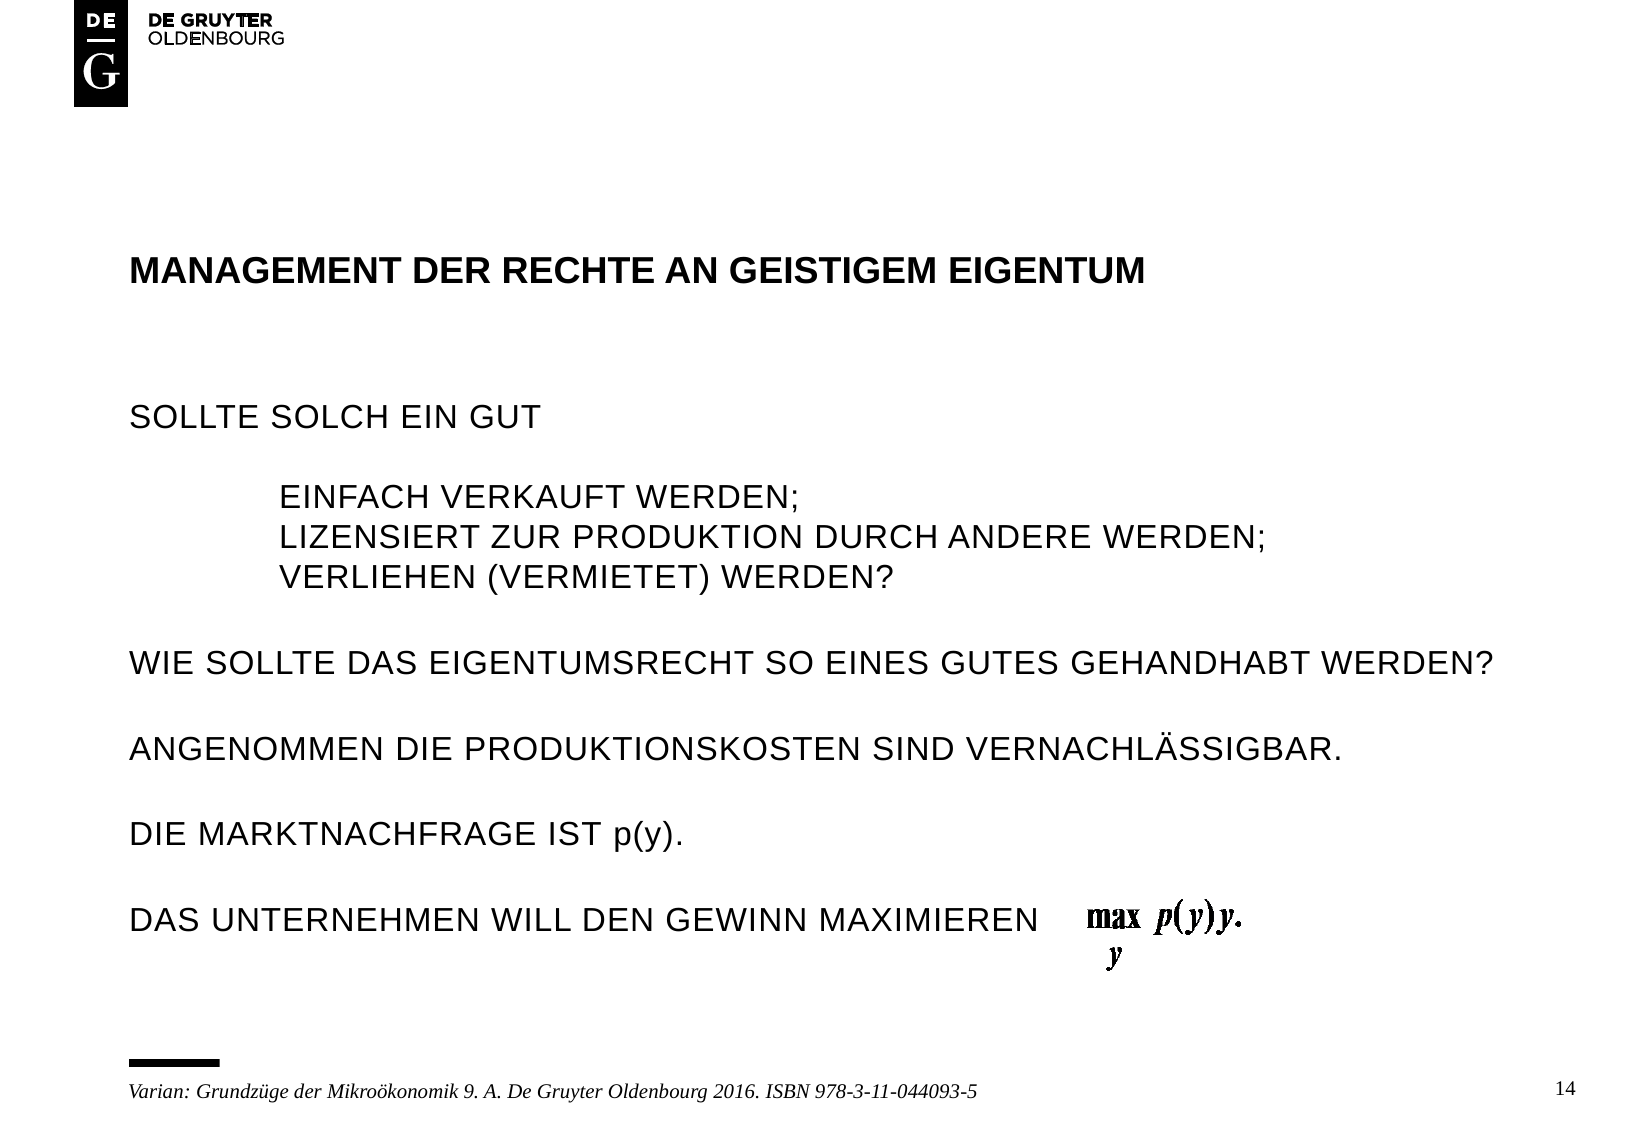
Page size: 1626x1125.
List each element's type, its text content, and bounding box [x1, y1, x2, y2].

picture [1084, 894, 1242, 974]
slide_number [128, 1077, 1539, 1108]
list SOLLTE SOLCH EIN GUT EINFACH VERKAUFT WERDEN; LIZENSIERT ZUR PRODUKTION DURCH ANDERE WERDEN; VERLIEHEN (VERMIETET) WERDEN? WIE SOLLTE DAS EIGENTUMSRECHT SO EINES GUTES GEhandhabT WERDEN? ANGENOMMEN DIE PRODUKTIONSKOSTEN SIND VERNACHLÄSSIGBAR. DIE MARKTNACHFRAGE IST p(y). DAS UNTERNEHMEN WILL DEN GEWINN MAXIMIEREN [129, 355, 1556, 1018]
slide_number 14 [1554, 1074, 1614, 1104]
title MANAGEMENT DER RECHTE AN GEISTIGEM EIGENTUM [129, 245, 1556, 328]
